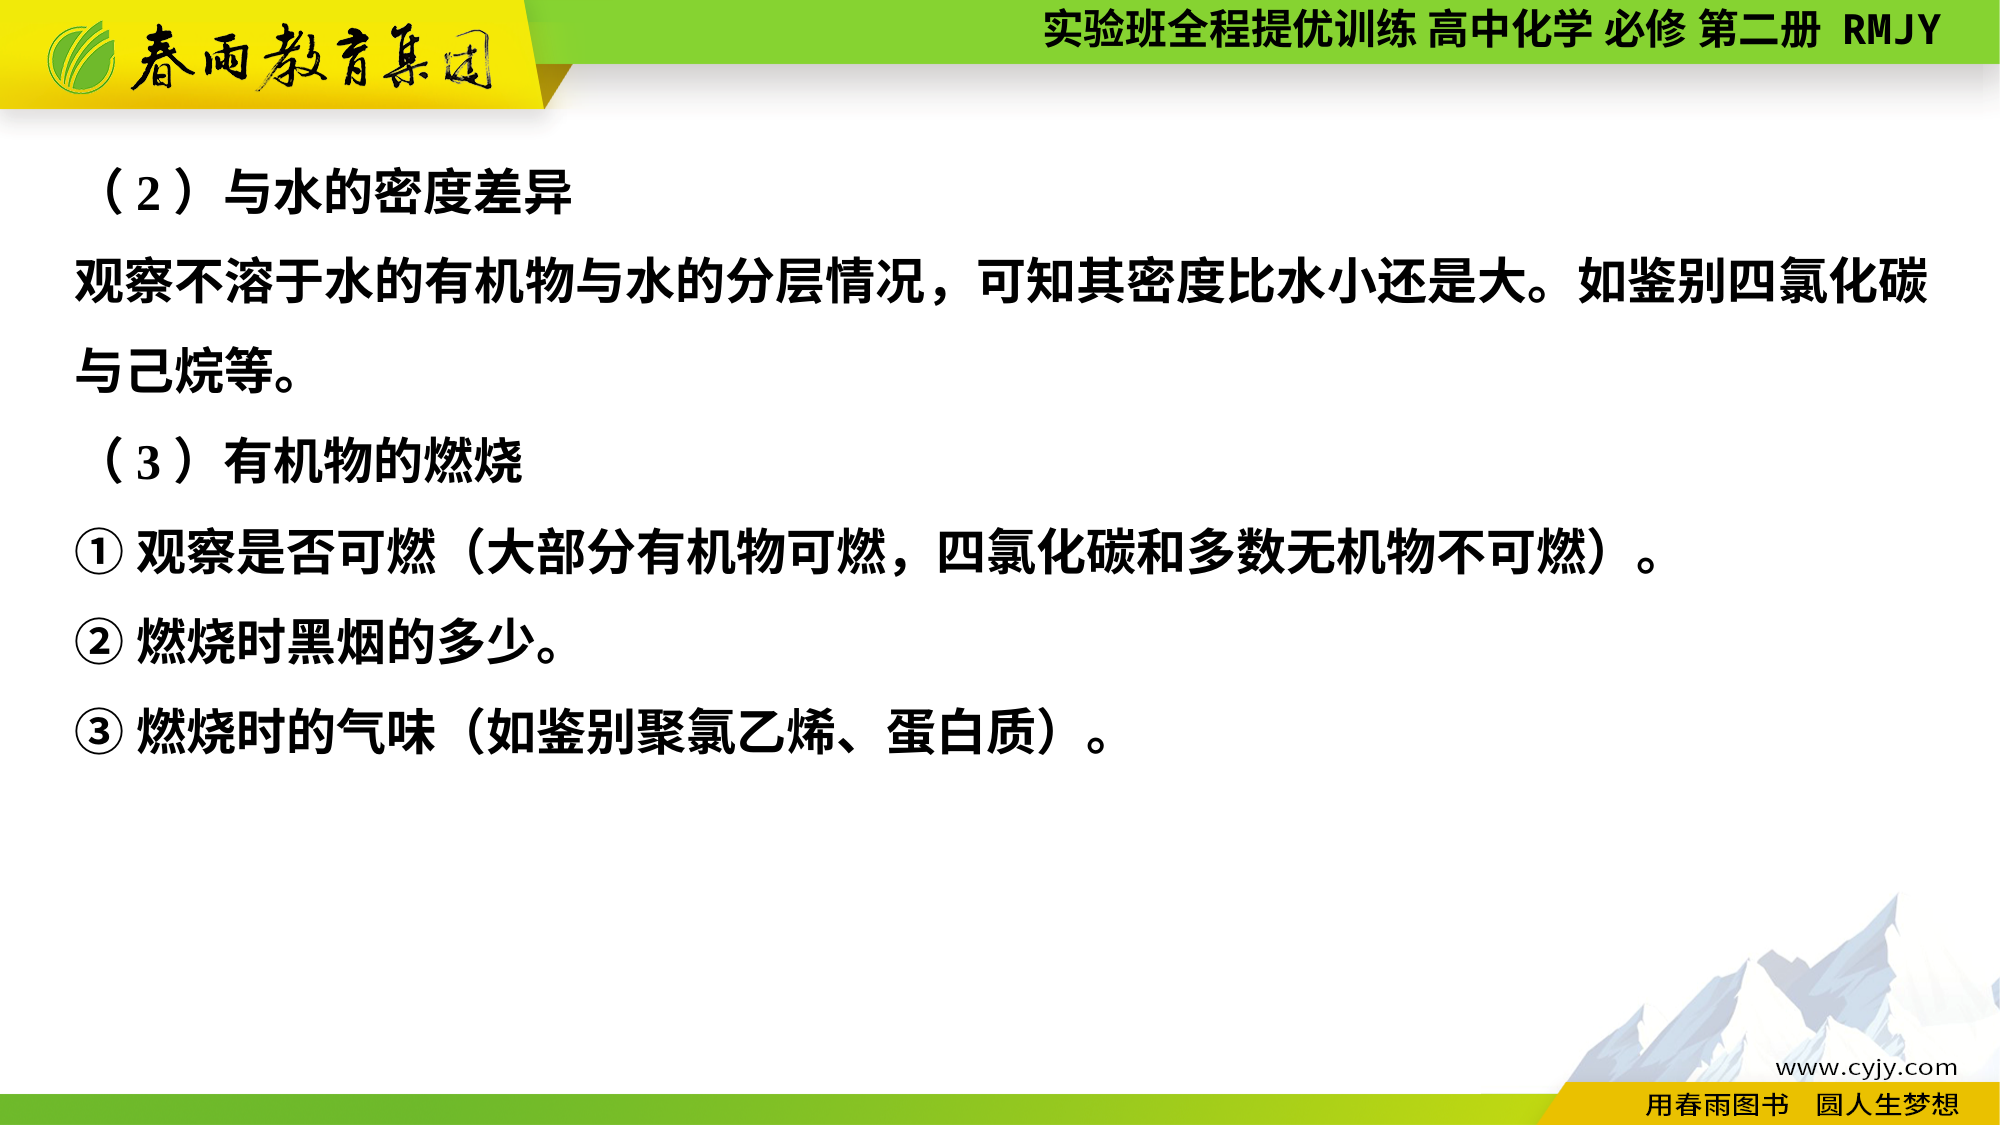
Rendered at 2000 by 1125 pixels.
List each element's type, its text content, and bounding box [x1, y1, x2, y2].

picture [0, 0, 2000, 1125]
list （2）与水的密度差异 观察不溶于水的有机物与水的分层情况，可知其密度比水小还是大。如鉴别四氯化碳与己烷等。 （3）有机物的燃烧 ①观察是否可燃（大部分有机物可燃，四氯化碳和多数无机物不可燃）。 ②燃烧时黑烟的多少。 ③燃烧时的气味（如鉴别聚氯乙烯、蛋白质）。 [59, 122, 1944, 774]
